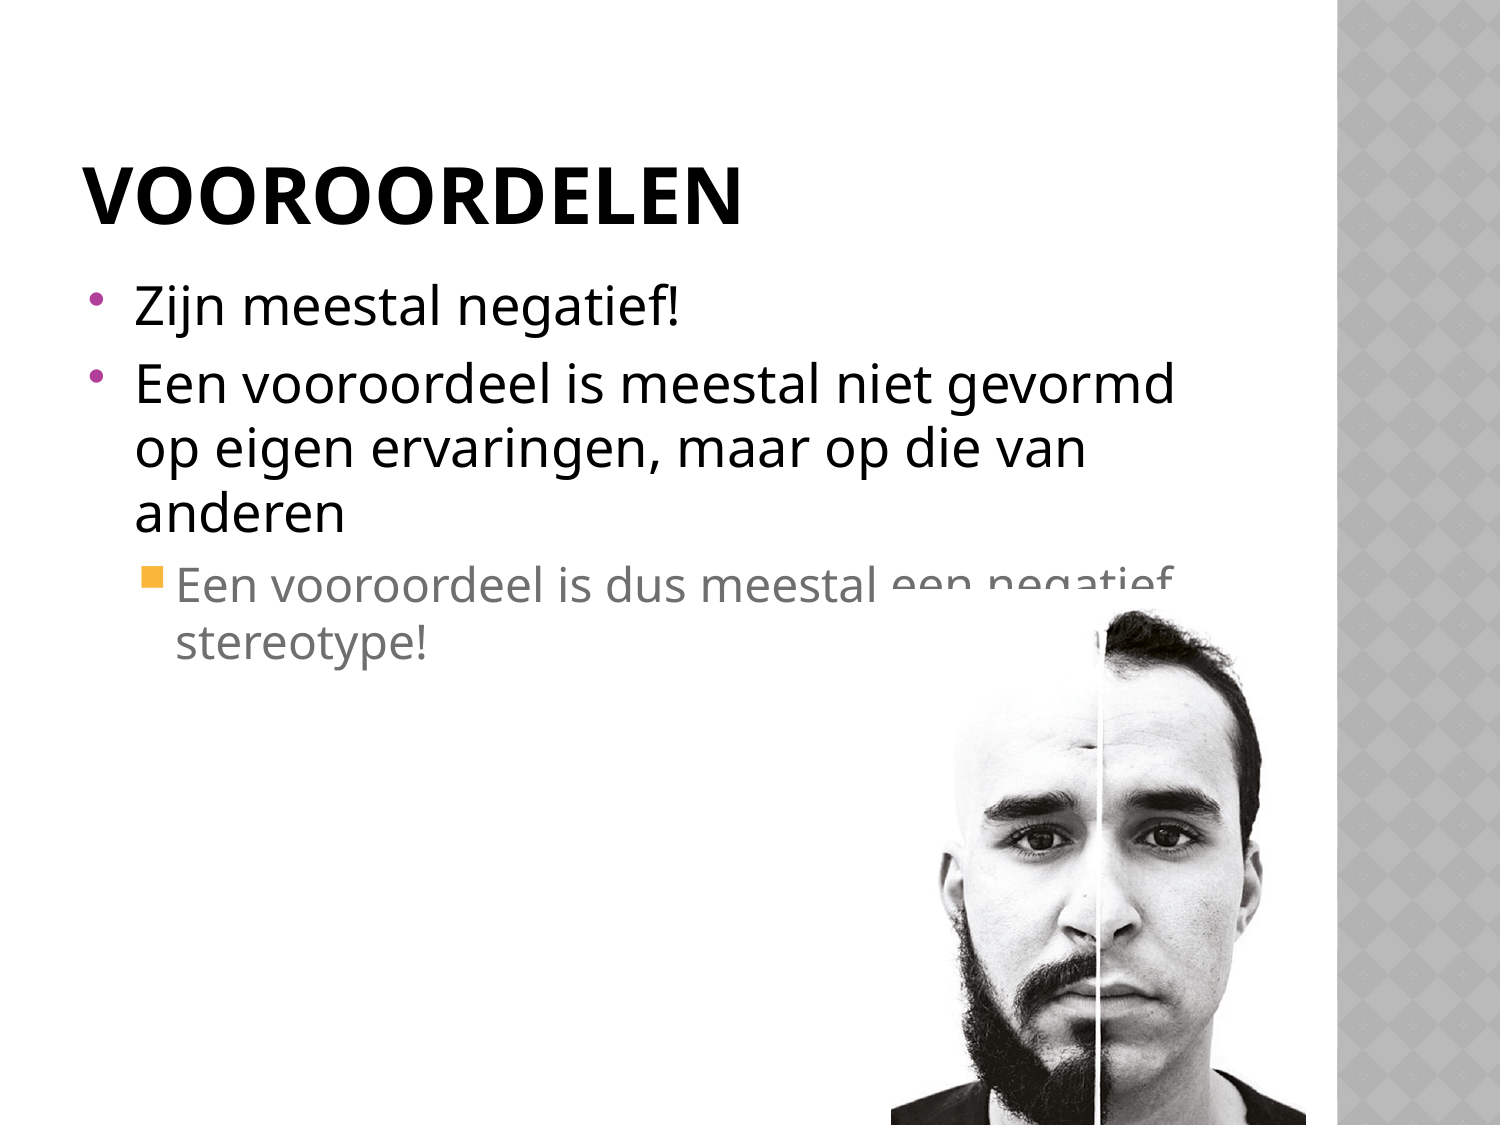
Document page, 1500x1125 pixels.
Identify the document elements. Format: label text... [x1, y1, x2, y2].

picture [891, 588, 1306, 1125]
title Vooroordelen [75, 52, 1263, 240]
list Zijn meestal negatief! Een vooroordeel is meestal niet gevormd op eigen ervaringen, maar op die van anderen Een vooroordeel is dus meestal een negatief stereotype! [75, 264, 1263, 1059]
